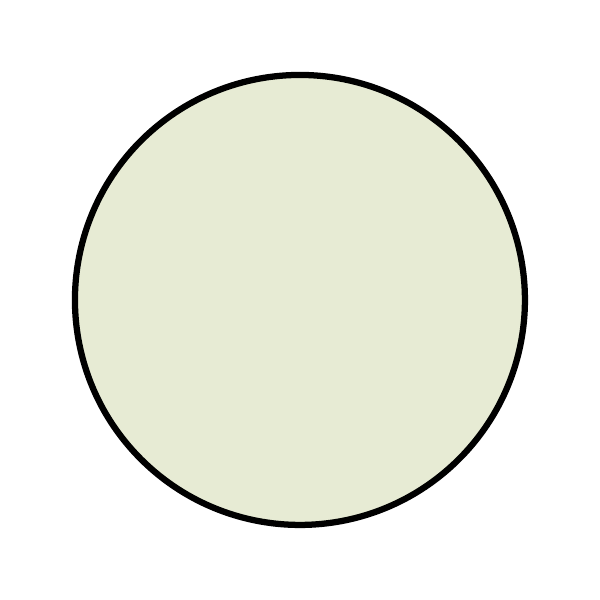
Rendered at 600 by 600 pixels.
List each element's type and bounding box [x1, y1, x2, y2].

text_box [73, 73, 526, 526]
